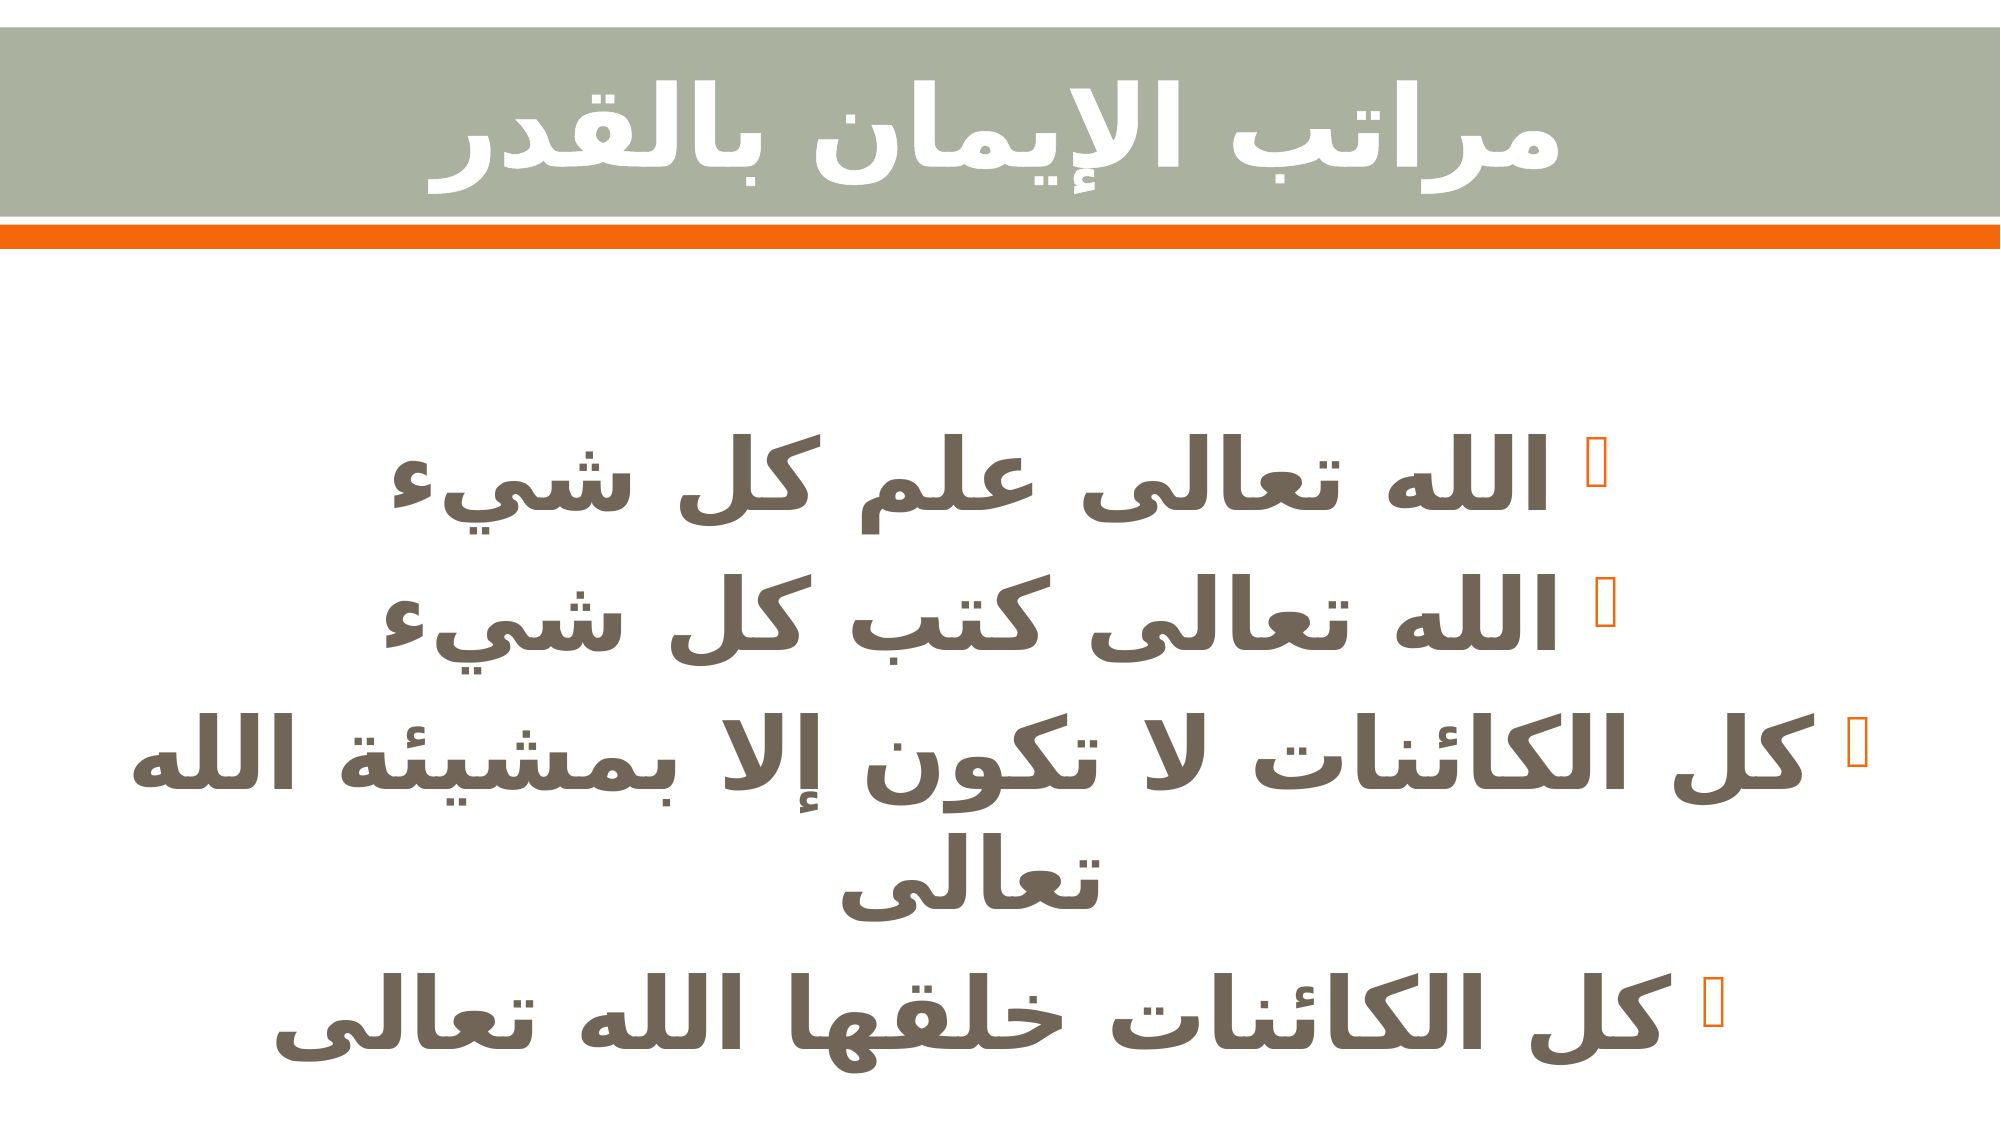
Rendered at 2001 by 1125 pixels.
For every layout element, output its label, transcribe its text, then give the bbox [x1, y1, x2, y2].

list الله تعالى علم كل شيء الله تعالى كتب كل شيء كل الكائنات لا تكون إلا بمشيئة الله تعالى كل الكائنات خلقها الله تعالى [99, 262, 1900, 1078]
title مراتب الإيمان بالقدر [99, 29, 1900, 213]
